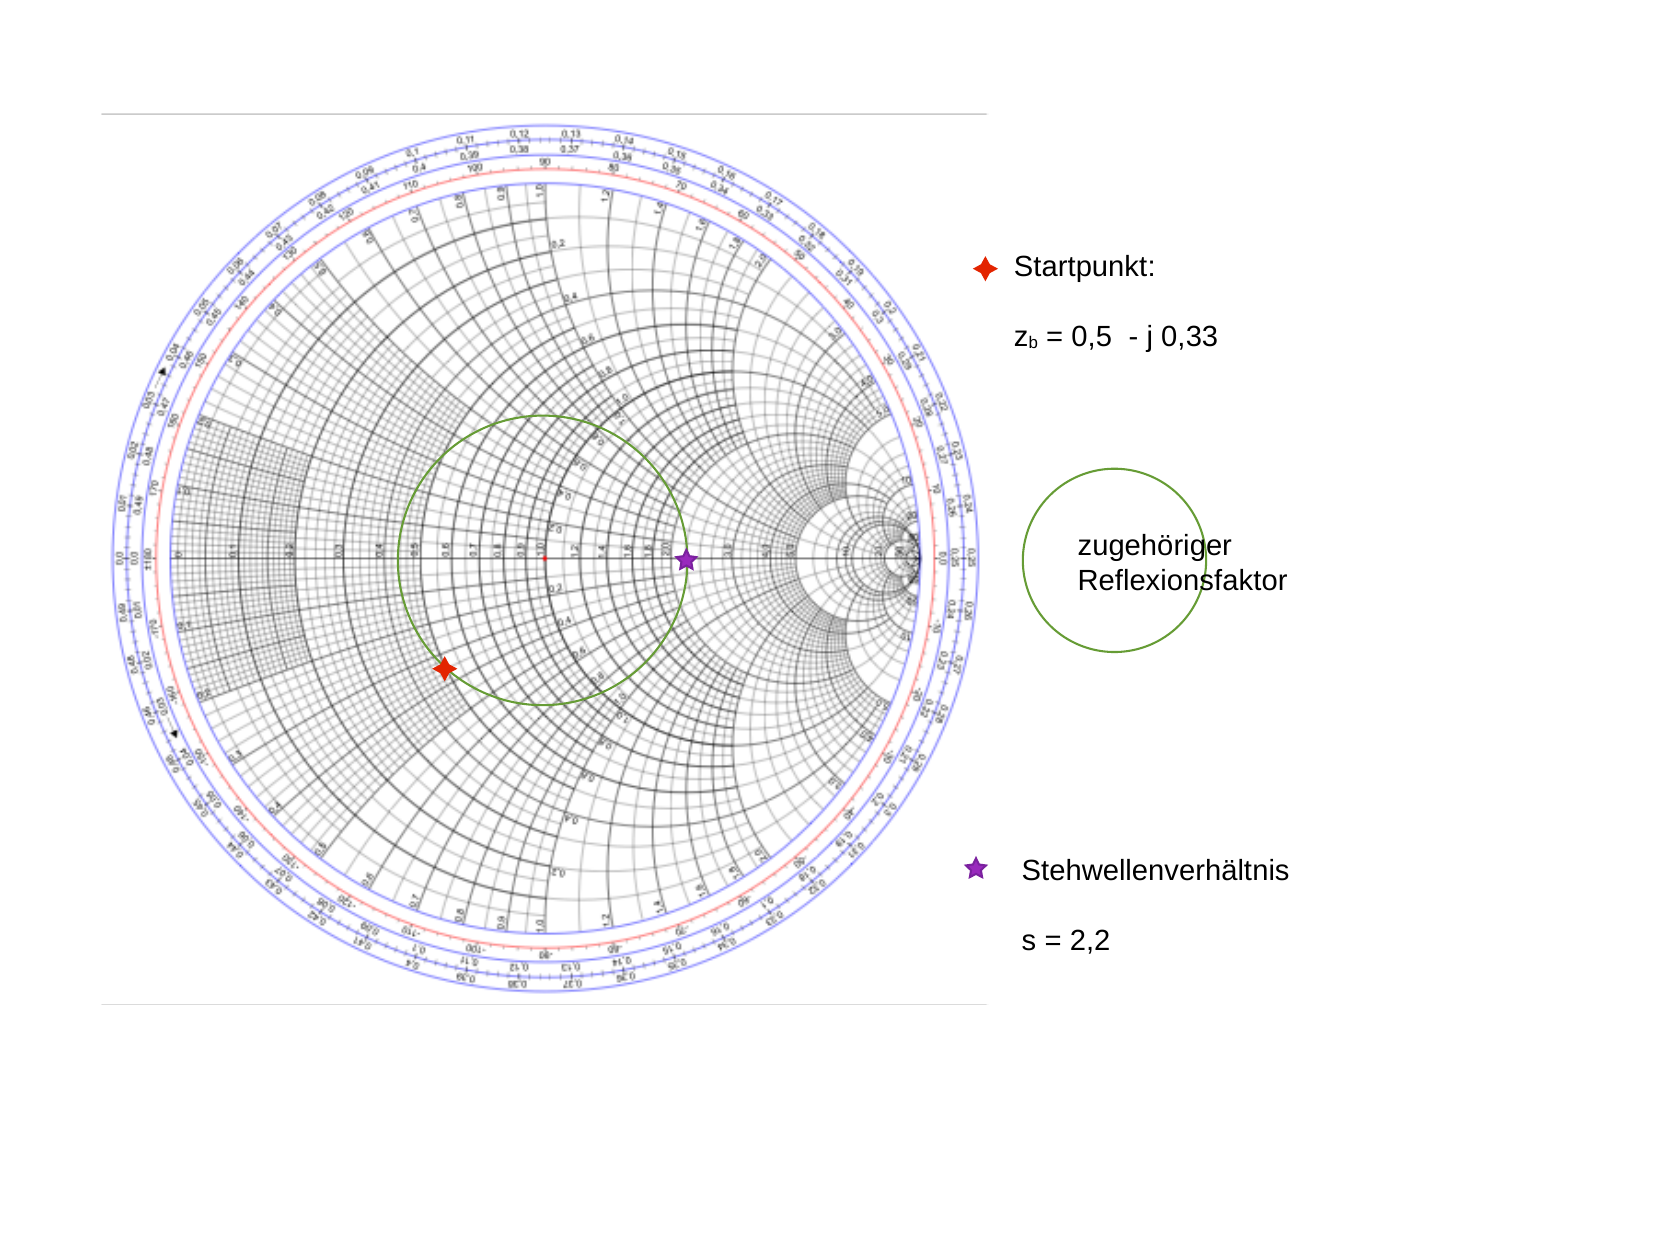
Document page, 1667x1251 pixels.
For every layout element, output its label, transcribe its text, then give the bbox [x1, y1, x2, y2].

text_box Stehwellenverhältnis s = 2,2 [1015, 845, 1297, 963]
text_box [1022, 468, 1197, 653]
text_box zugehöriger Reflexionsfaktor [1071, 520, 1428, 603]
picture [99, 109, 989, 1016]
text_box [974, 240, 1227, 360]
